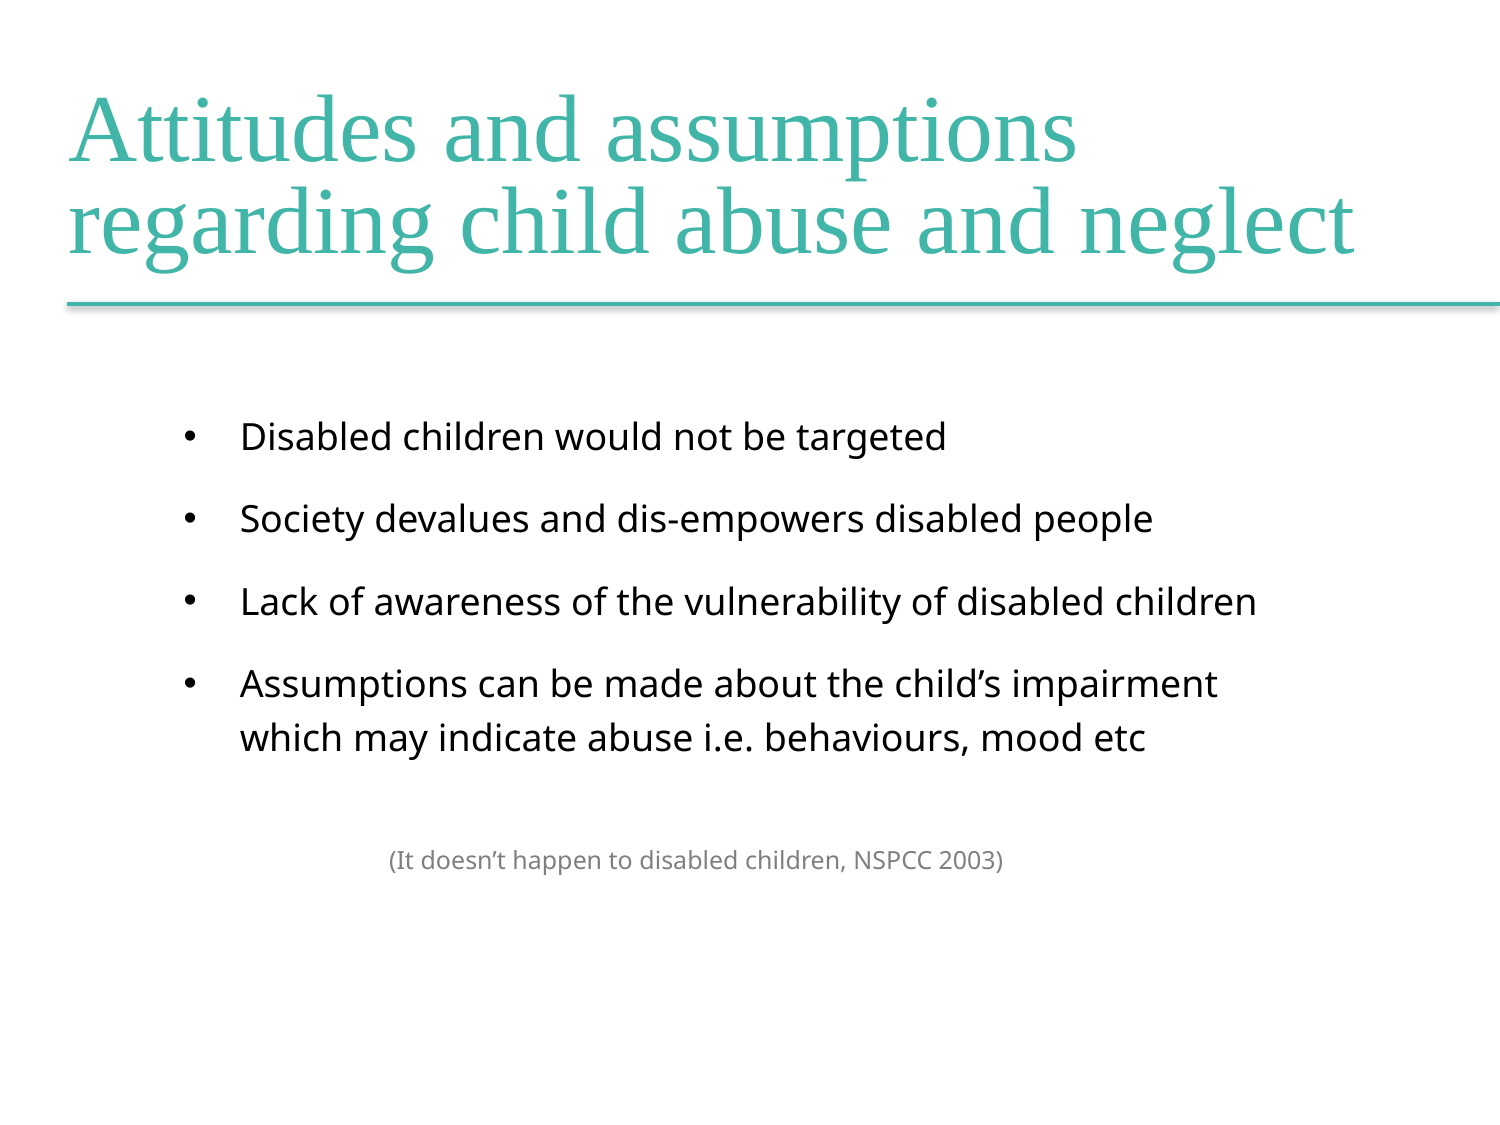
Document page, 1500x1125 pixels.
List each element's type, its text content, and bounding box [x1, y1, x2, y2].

list Disabled children would not be targeted Society devalues and dis-empowers disabled people Lack of awareness of the vulnerability of disabled children Assumptions can be made about the child’s impairment which may indicate abuse i.e. behaviours, mood etc (It doesn’t happen to disabled children, NSPCC 2003) [168, 396, 1332, 1075]
text_box Attitudes and assumptions regarding child abuse and neglect [53, 34, 1476, 326]
